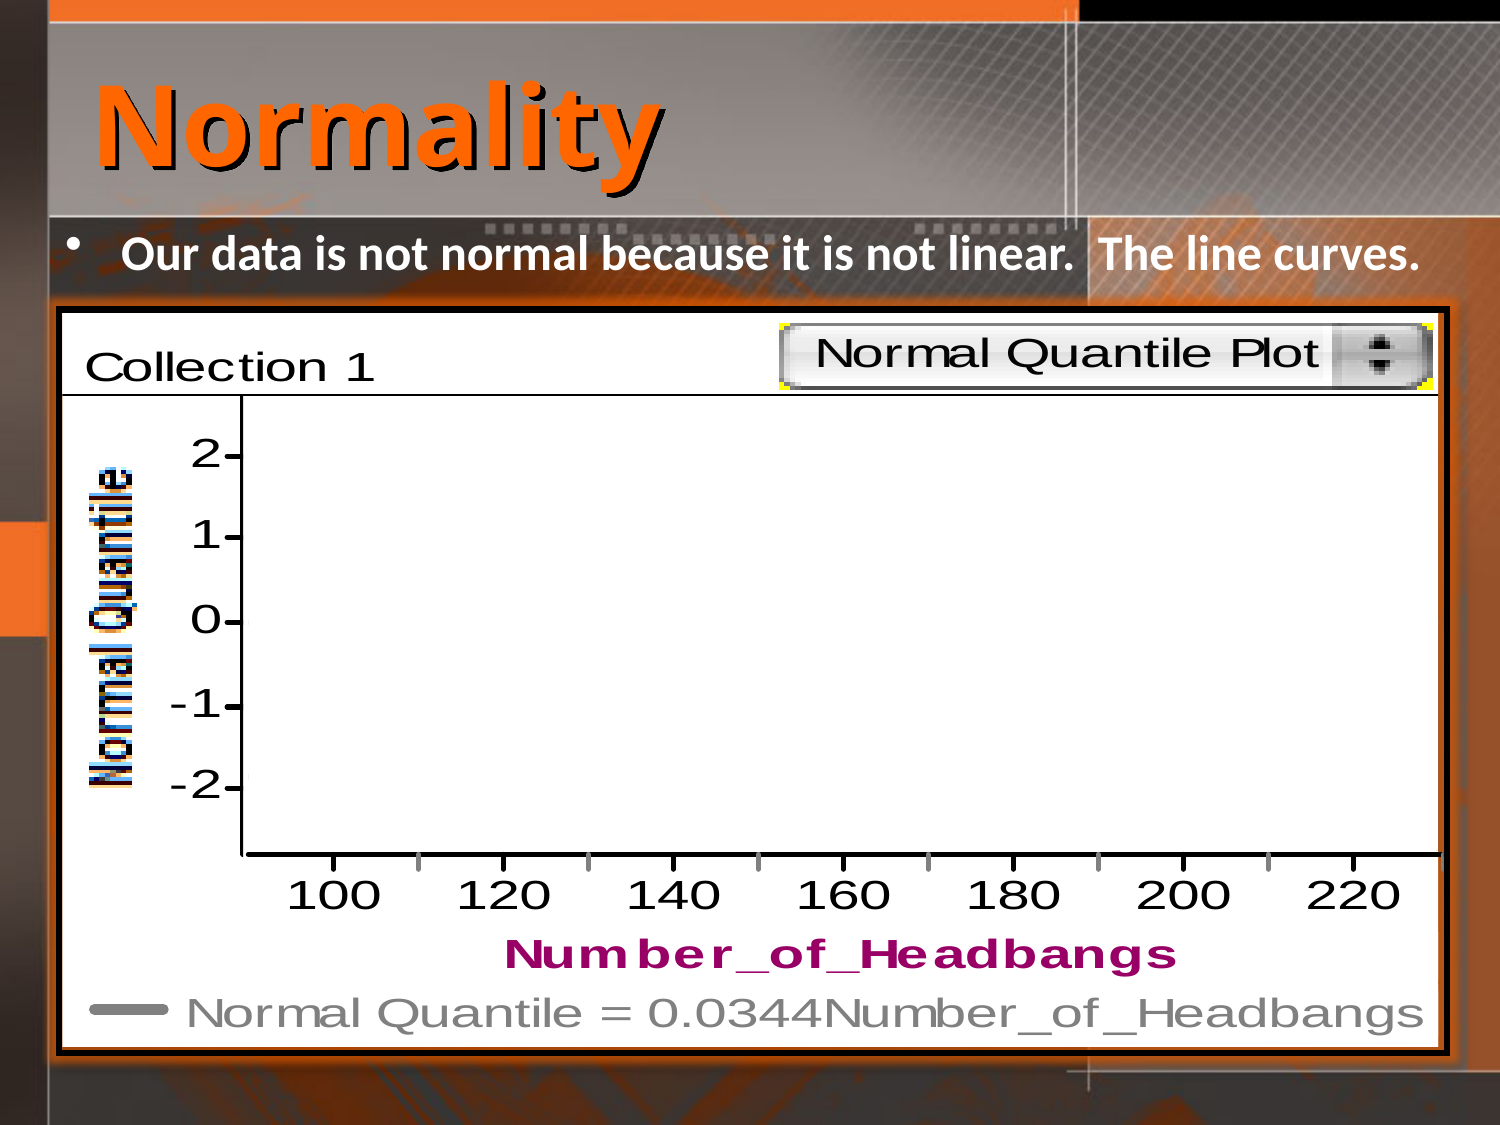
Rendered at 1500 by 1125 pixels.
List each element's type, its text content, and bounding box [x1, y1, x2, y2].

list Our data is not normal because it is not linear. The line curves. [49, 212, 1463, 288]
picture [0, 0, 1500, 1125]
title Normality [74, 37, 1063, 206]
